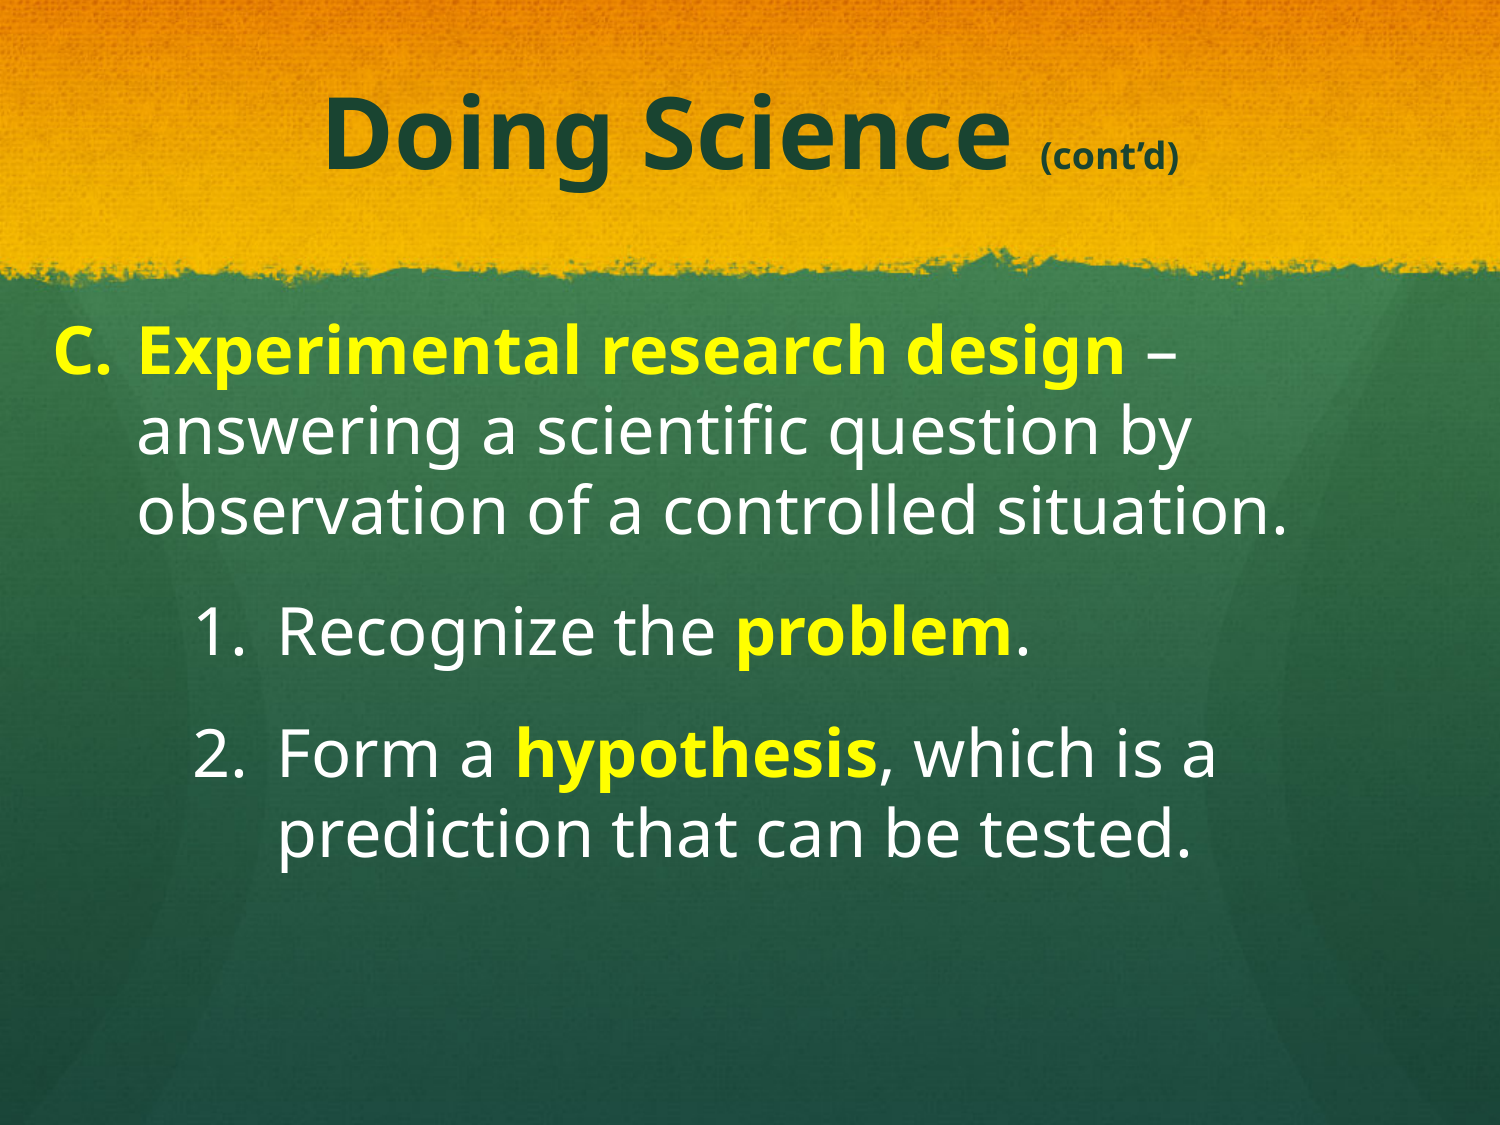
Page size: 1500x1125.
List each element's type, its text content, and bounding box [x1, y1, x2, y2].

picture [0, 0, 1500, 1125]
title Doing Science (cont’d) [125, 13, 1375, 246]
list Experimental research design – answering a scientific question by observation of a controlled situation. Recognize the problem. Form a hypothesis, which is a prediction that can be tested. [37, 299, 1463, 1088]
